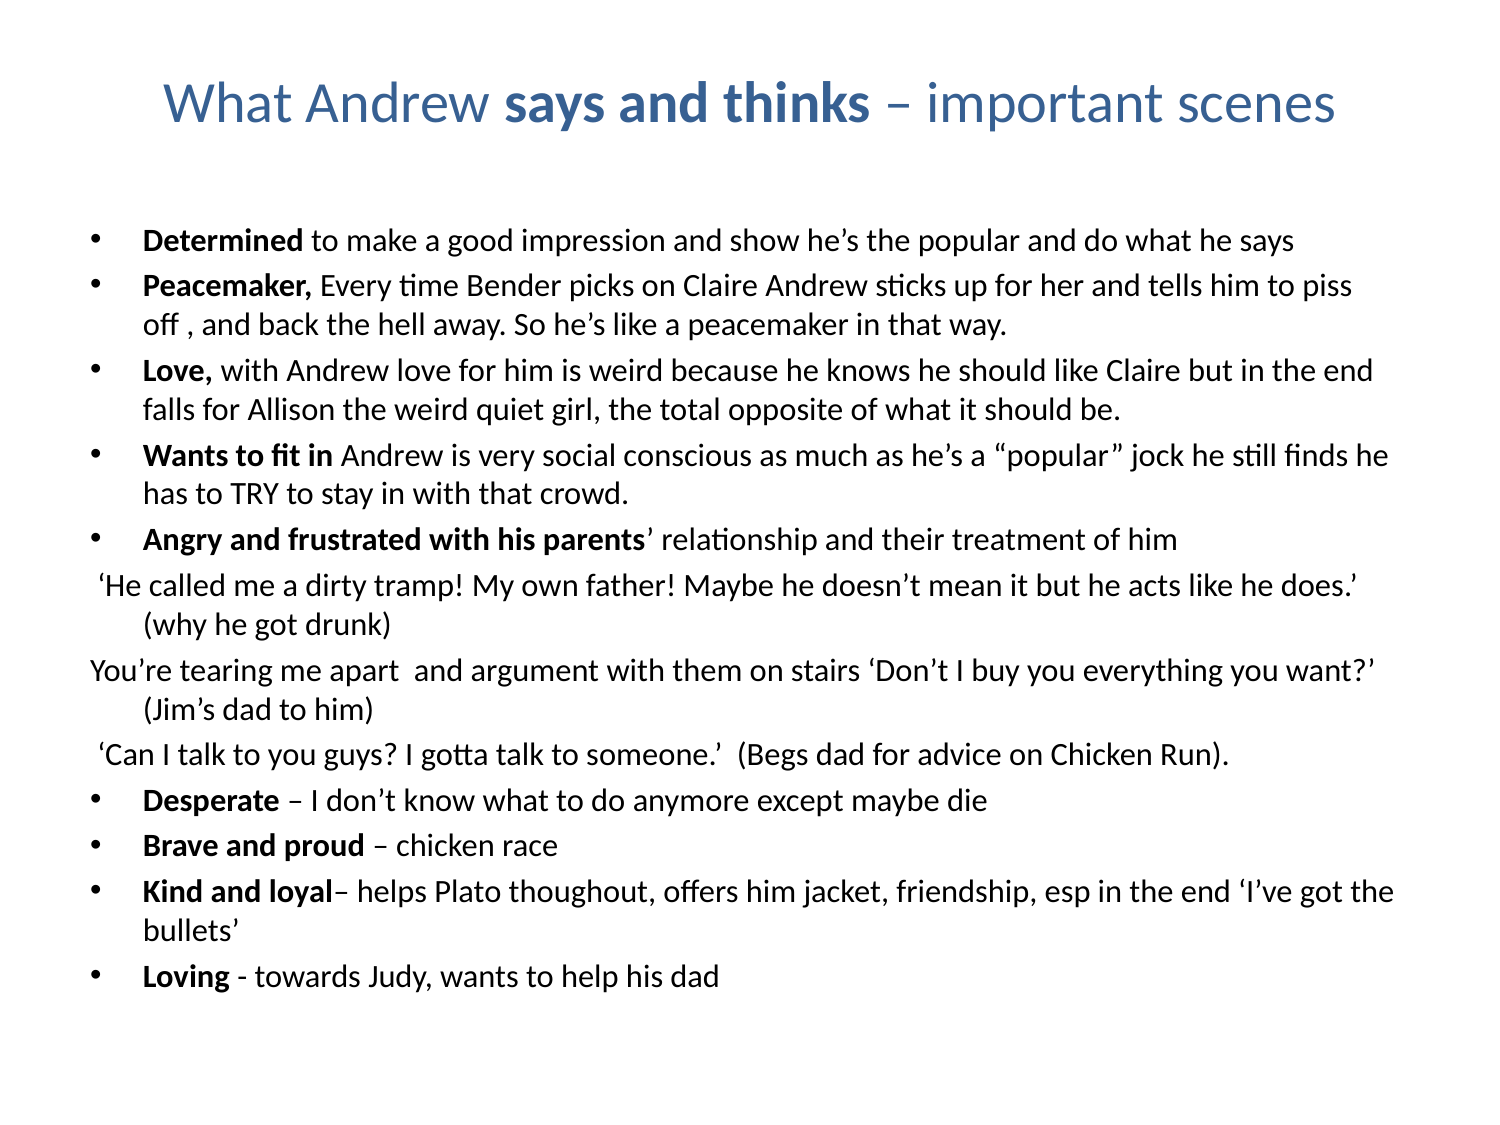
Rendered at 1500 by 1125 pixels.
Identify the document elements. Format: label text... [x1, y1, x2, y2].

list Determined to make a good impression and show he’s the popular and do what he says Peacemaker, Every time Bender picks on Claire Andrew sticks up for her and tells him to piss off , and back the hell away. So he’s like a peacemaker in that way. Love, with Andrew love for him is weird because he knows he should like Claire but in the end falls for Allison the weird quiet girl, the total opposite of what it should be. Wants to fit in Andrew is very social conscious as much as he’s a “popular” jock he still finds he has to TRY to stay in with that crowd. Angry and frustrated with his parents’ relationship and their treatment of him ‘He called me a dirty tramp! My own father! Maybe he doesn’t mean it but he acts like he does.’ (why he got drunk) You’re tearing me apart and argument with them on stairs ‘Don’t I buy you everything you want?’ (Jim’s dad to him) ‘Can I talk to you guys? I gotta talk to someone.’ (Begs dad for advice on Chicken Run). Desperate – I don’t know what to do anymore except maybe die Brave and proud – chicken race Kind and loyal– helps Plato thoughout, offers him jacket, friendship, esp in the end ‘I’ve got the bullets’ Loving - towards Judy, wants to help his dad [75, 210, 1425, 1005]
title What Andrew says and thinks – important scenes [75, 45, 1425, 153]
